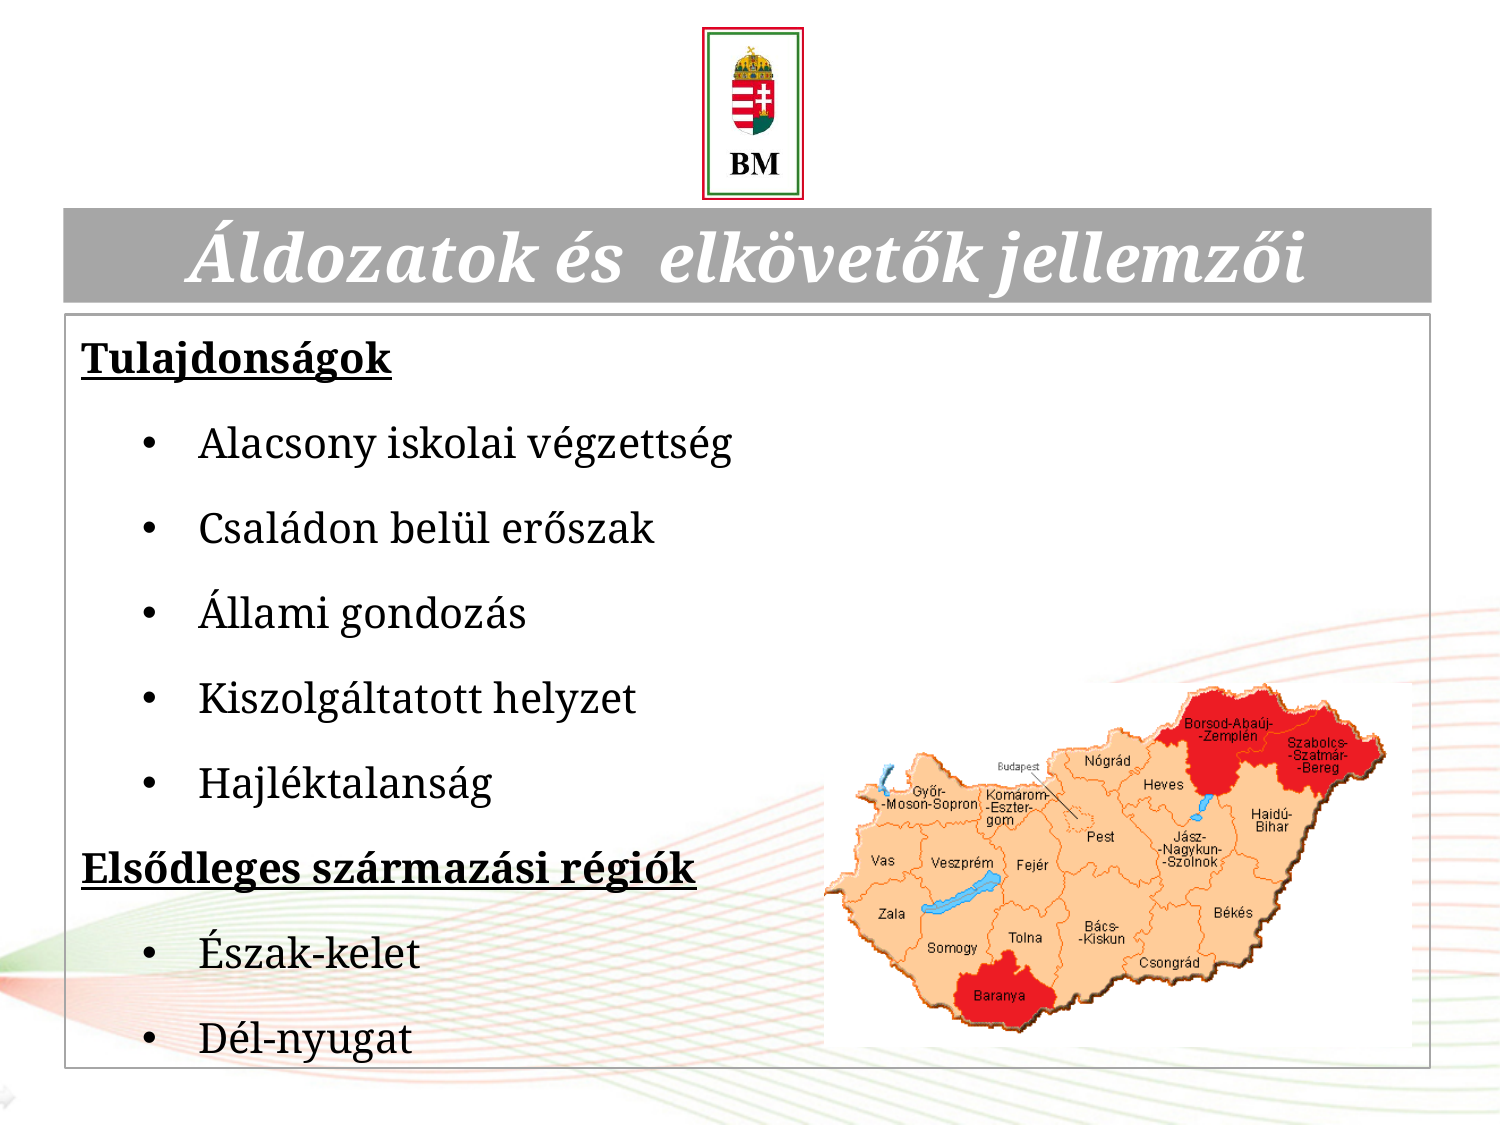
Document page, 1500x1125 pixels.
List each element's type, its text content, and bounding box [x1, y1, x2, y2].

text_box Áldozatok és elkövetők jellemzői [63, 208, 1432, 303]
text_box [63, 312, 1432, 1070]
text_box [616, 1, 880, 178]
text_box Tulajdonságok Alacsony iskolai végzettség Családon belül erőszak Állami gondozás Kiszolgáltatott helyzet Hajléktalanság Elsődleges származási régiók Észak-kelet Dél-nyugat [66, 314, 1442, 1070]
picture [0, 0, 1500, 1125]
